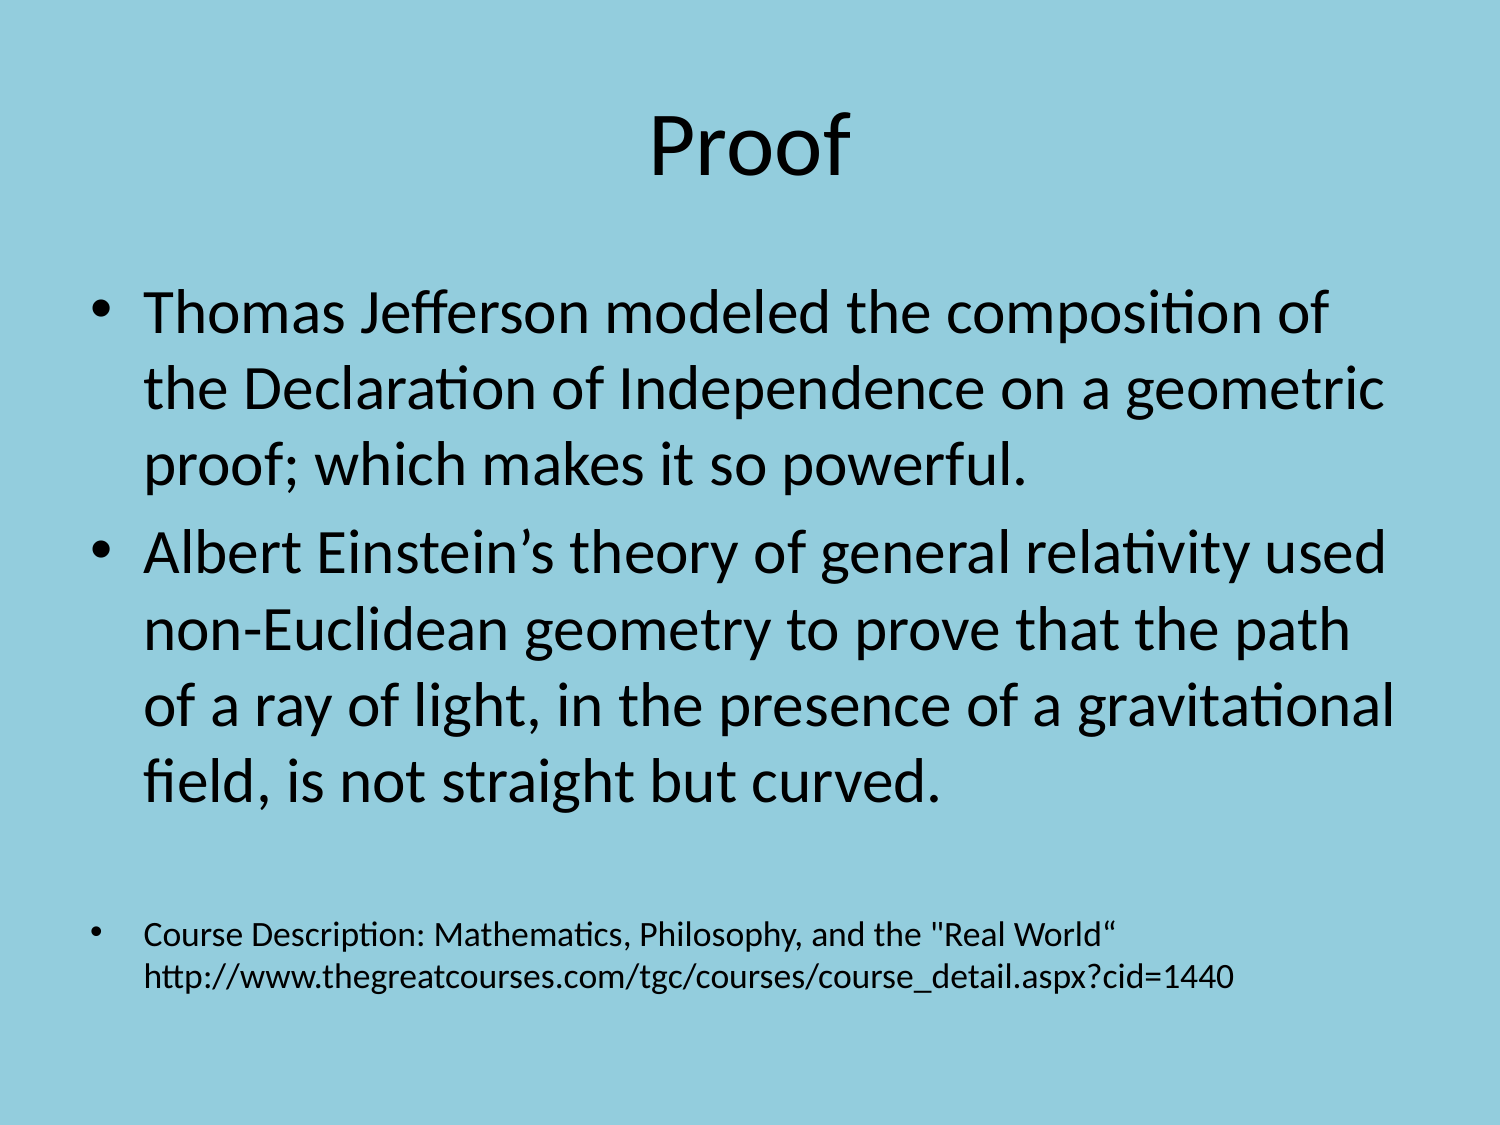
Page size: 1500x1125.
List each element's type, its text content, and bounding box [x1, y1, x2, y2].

list Thomas Jefferson modeled the composition of the Declaration of Independence on a geometric proof; which makes it so powerful. Albert Einstein’s theory of general relativity used non-Euclidean geometry to prove that the path of a ray of light, in the presence of a gravitational field, is not straight but curved. Course Description: Mathematics, Philosophy, and the "Real World“ http://www.thegreatcourses.com/tgc/courses/course_detail.aspx?cid=1440 [75, 262, 1425, 1005]
title Proof [75, 45, 1425, 233]
